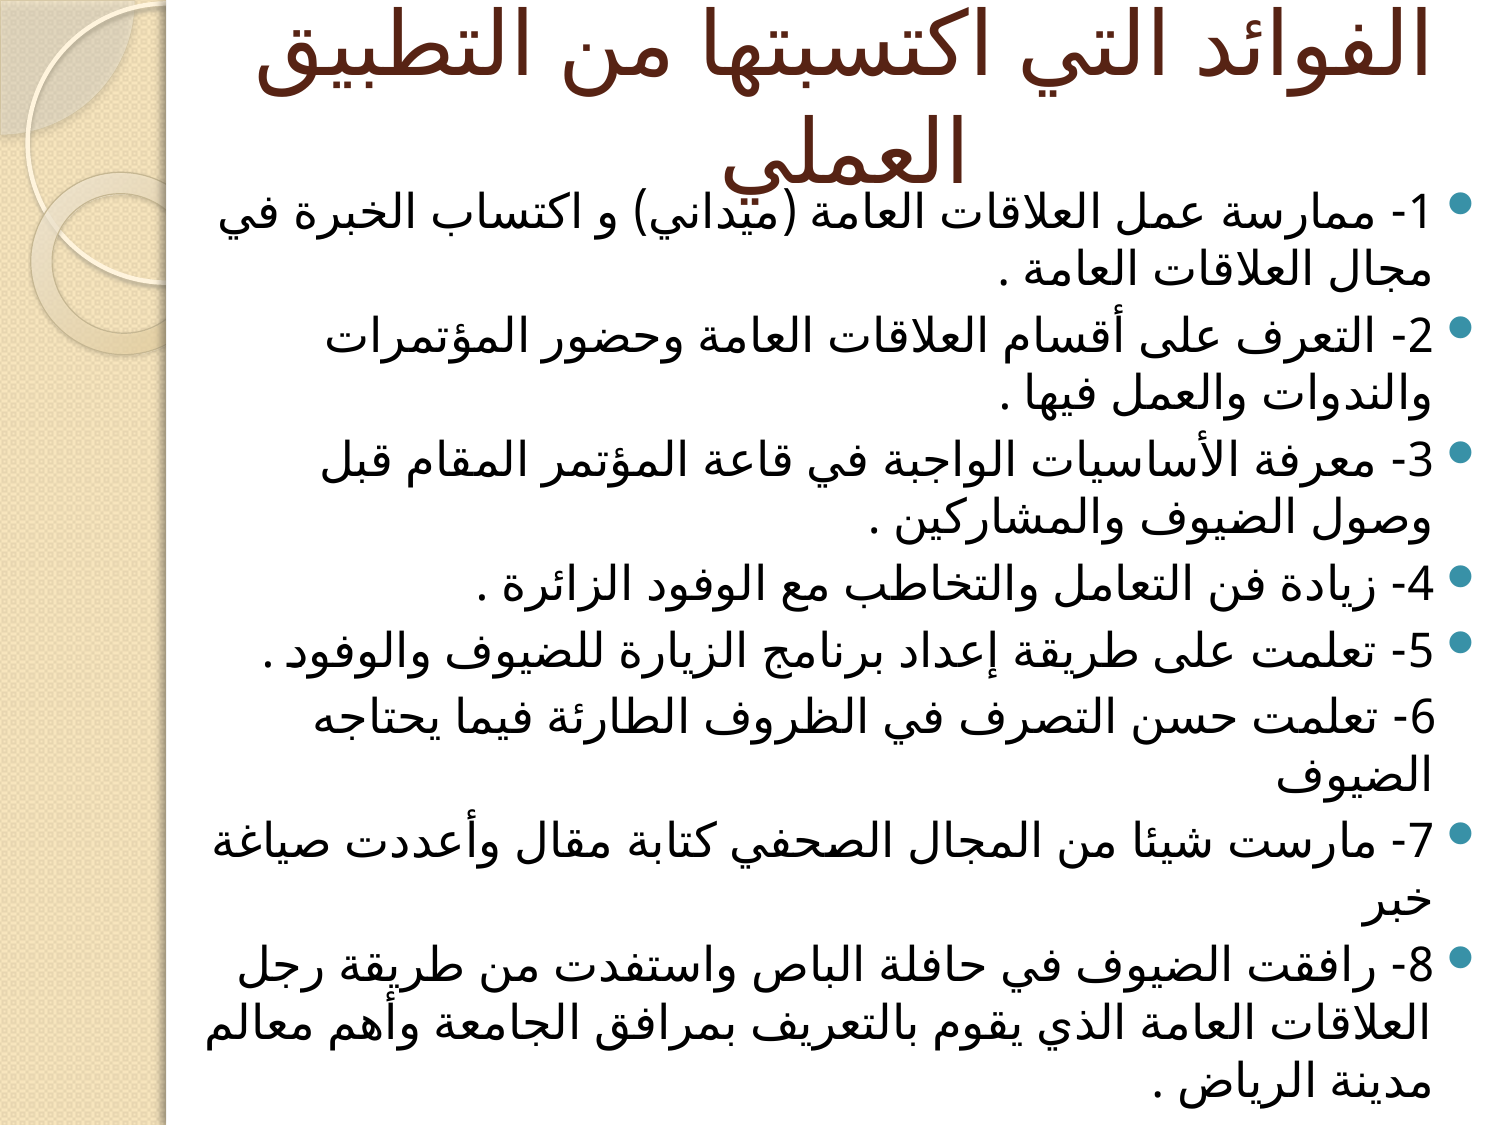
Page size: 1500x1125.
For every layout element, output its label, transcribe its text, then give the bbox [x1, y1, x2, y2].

list 1- ممارسة عمل العلاقات العامة (ميداني) و اكتساب الخبرة في مجال العلاقات العامة . 2- التعرف على أقسام العلاقات العامة وحضور المؤتمرات والندوات والعمل فيها . 3- معرفة الأساسيات الواجبة في قاعة المؤتمر المقام قبل وصول الضيوف والمشاركين . 4- زيادة فن التعامل والتخاطب مع الوفود الزائرة . 5- تعلمت على طريقة إعداد برنامج الزيارة للضيوف والوفود . 6- تعلمت حسن التصرف في الظروف الطارئة فيما يحتاجه الضيوف 7- مارست شيئا من المجال الصحفي كتابة مقال وأعددت صياغة خبر 8- رافقت الضيوف في حافلة الباص واستفدت من طريقة رجل العلاقات العامة الذي يقوم بالتعريف بمرافق الجامعة وأهم معالم مدينة الرياض . [171, 172, 1500, 1125]
title الفوائد التي اكتسبتها من التطبيق العملي [230, 0, 1461, 172]
